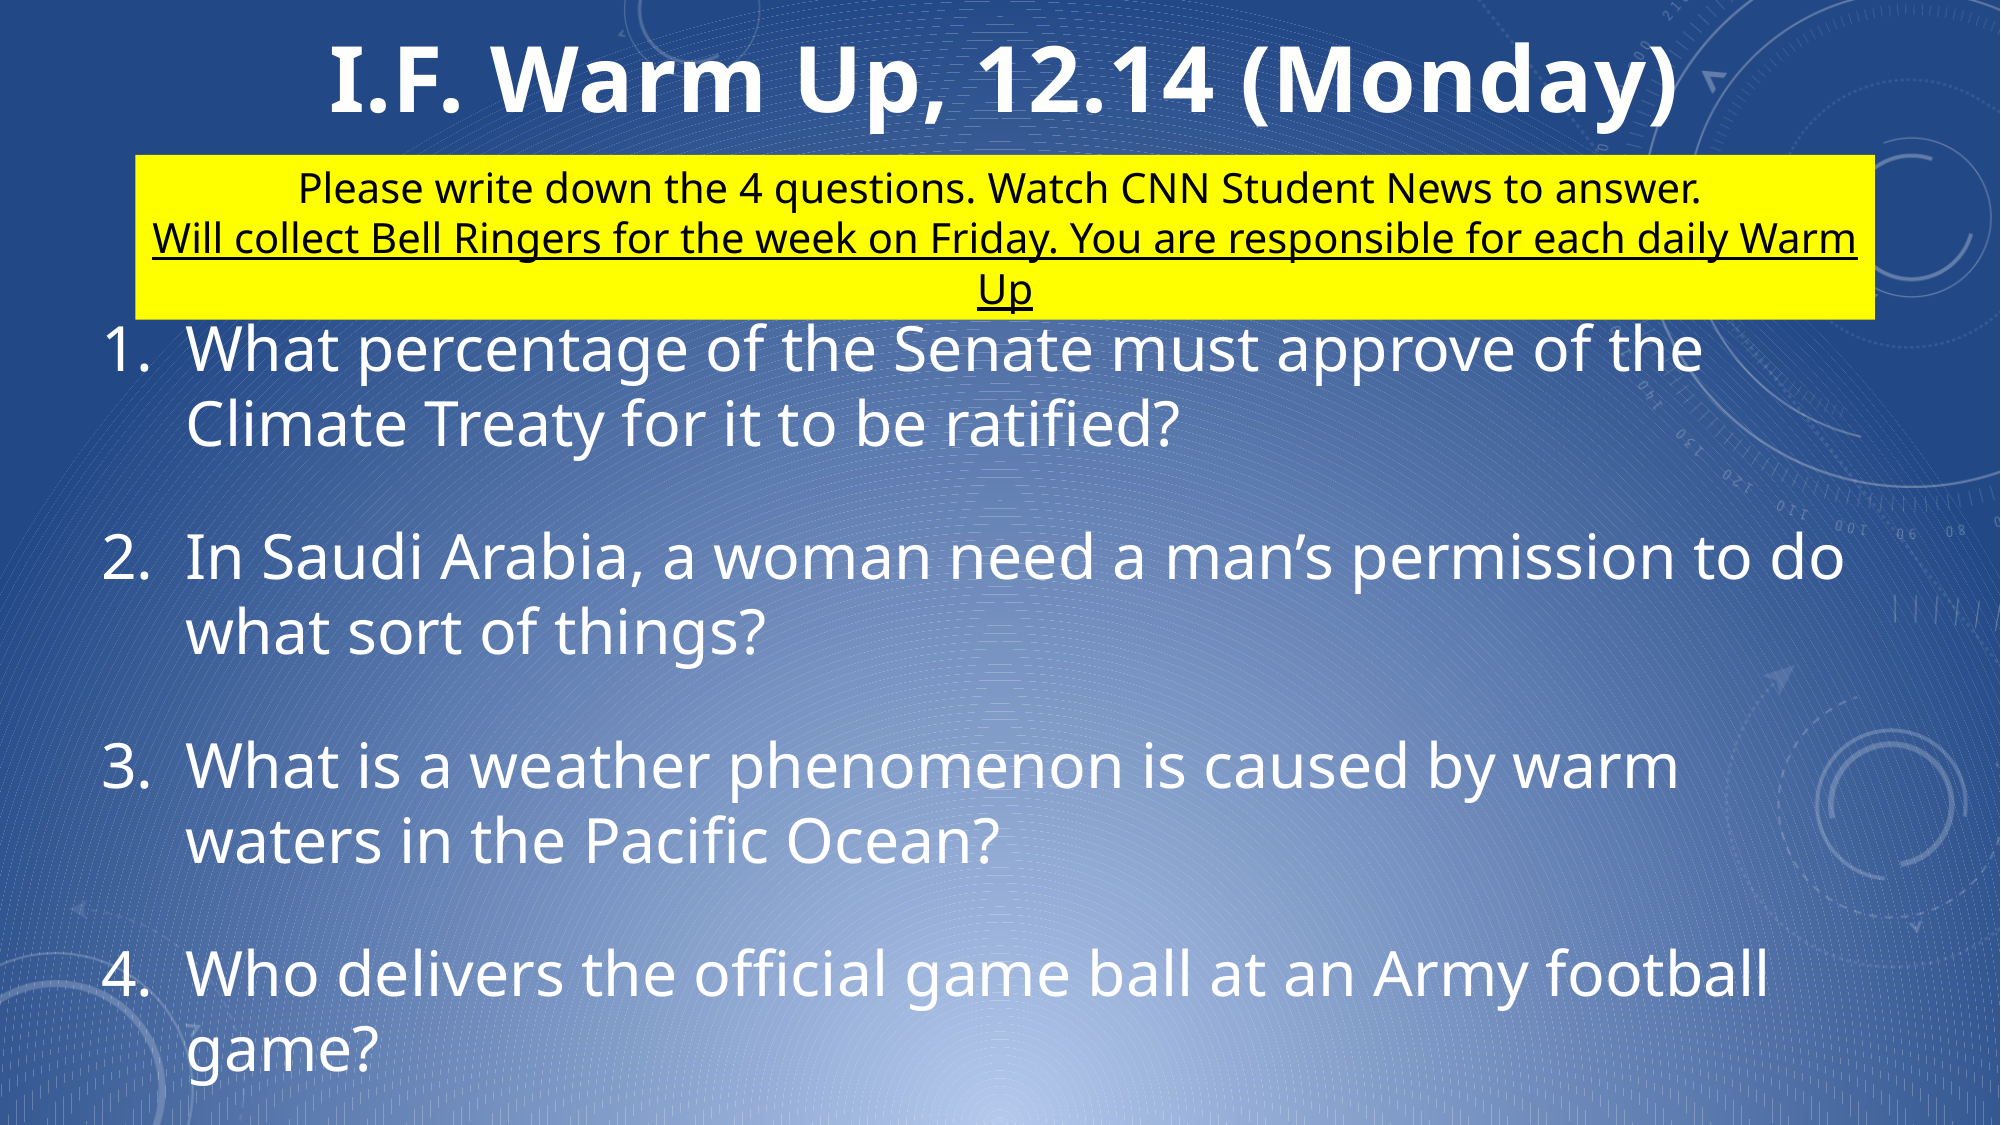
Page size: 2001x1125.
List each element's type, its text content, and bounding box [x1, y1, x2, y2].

text_box Please write down the 4 questions. Watch CNN Student News to answer. Will collect Bell Ringers for the week on Friday. You are responsible for each daily Warm Up [135, 154, 1875, 301]
picture [0, 0, 2000, 1125]
text_box I.F. Warm Up, 12.14 (Monday) [135, 13, 1875, 139]
text_box What percentage of the Senate must approve of the Climate Treaty for it to be ratified? In Saudi Arabia, a woman need a man’s permission to do what sort of things? What is a weather phenomenon is caused by warm waters in the Pacific Ocean? Who delivers the official game ball at an Army football game? [24, 301, 1963, 1125]
